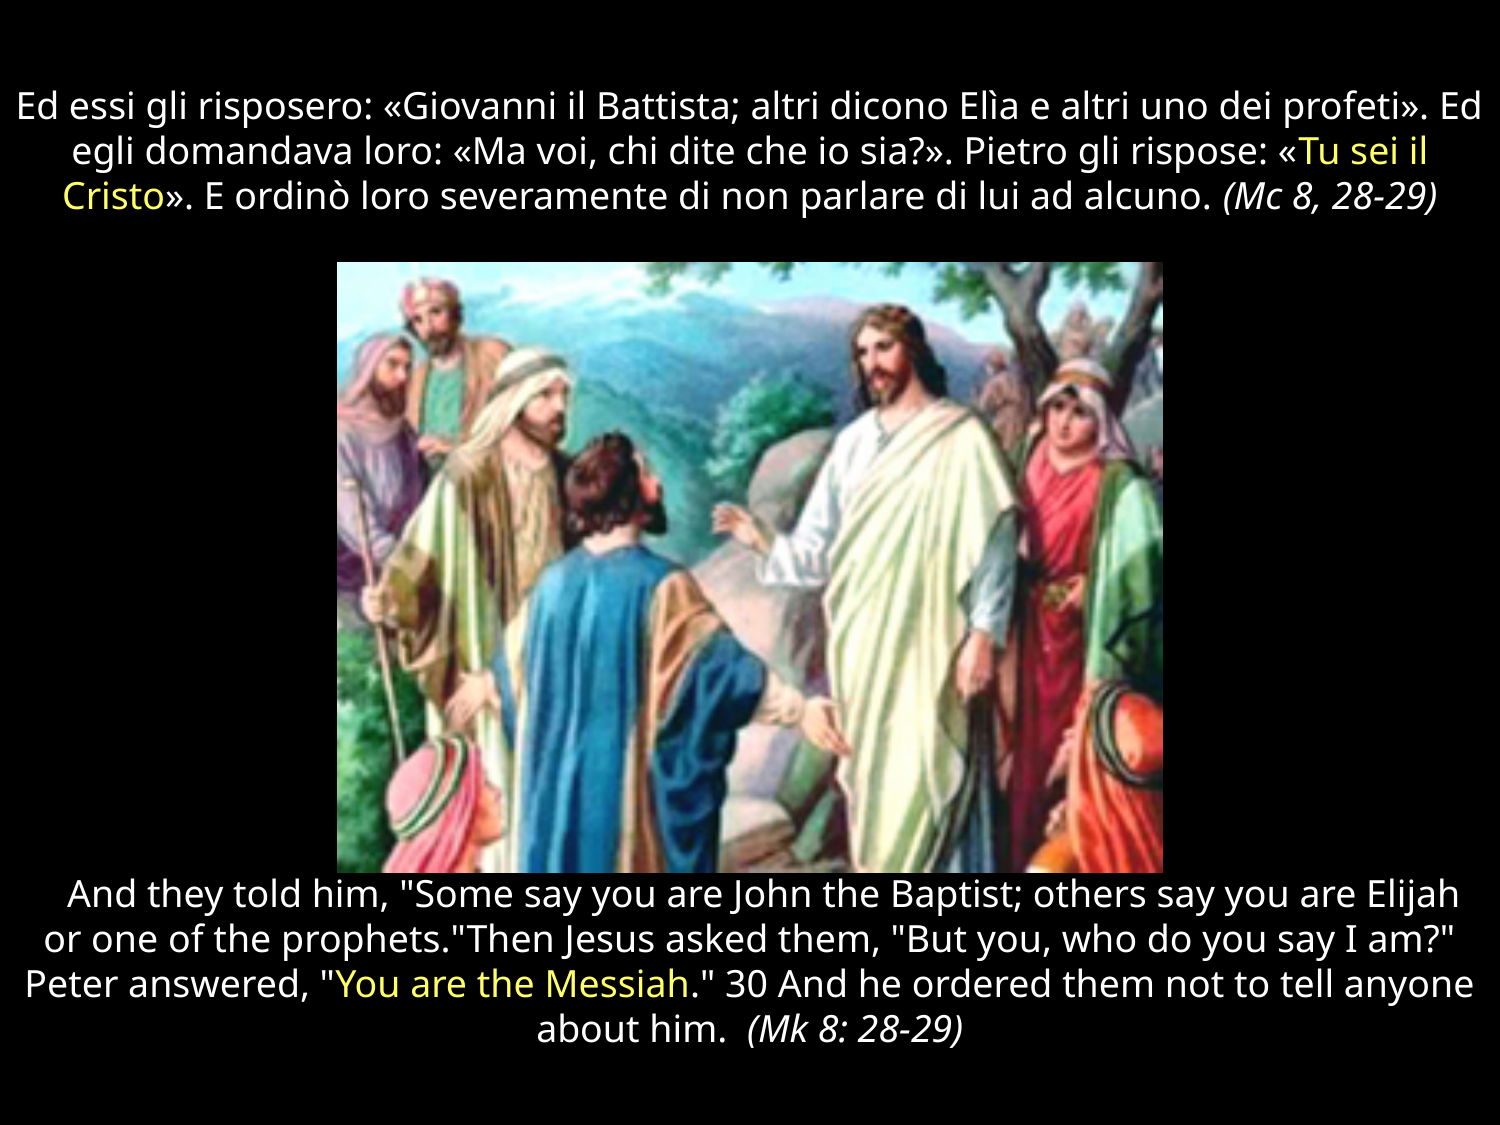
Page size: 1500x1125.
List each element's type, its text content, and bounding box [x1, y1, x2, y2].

text_box And they told him, "Some say you are John the Baptist; others say you are Elijah or one of the prophets."Then Jesus asked them, "But you, who do you say I am?" Peter answered, "You are the Messiah." 30 And he ordered them not to tell anyone about him. (Mk 8: 28-29) [0, 862, 1500, 1058]
picture [337, 262, 1163, 873]
text_box Ed essi gli risposero: «Giovanni il Battista; altri dicono Elìa e altri uno dei profeti». Ed egli domandava loro: «Ma voi, chi dite che io sia?». Pietro gli rispose: «Tu sei il Cristo». E ordinò loro severamente di non parlare di lui ad alcuno. (Mc 8, 28-29) [0, 74, 1500, 225]
